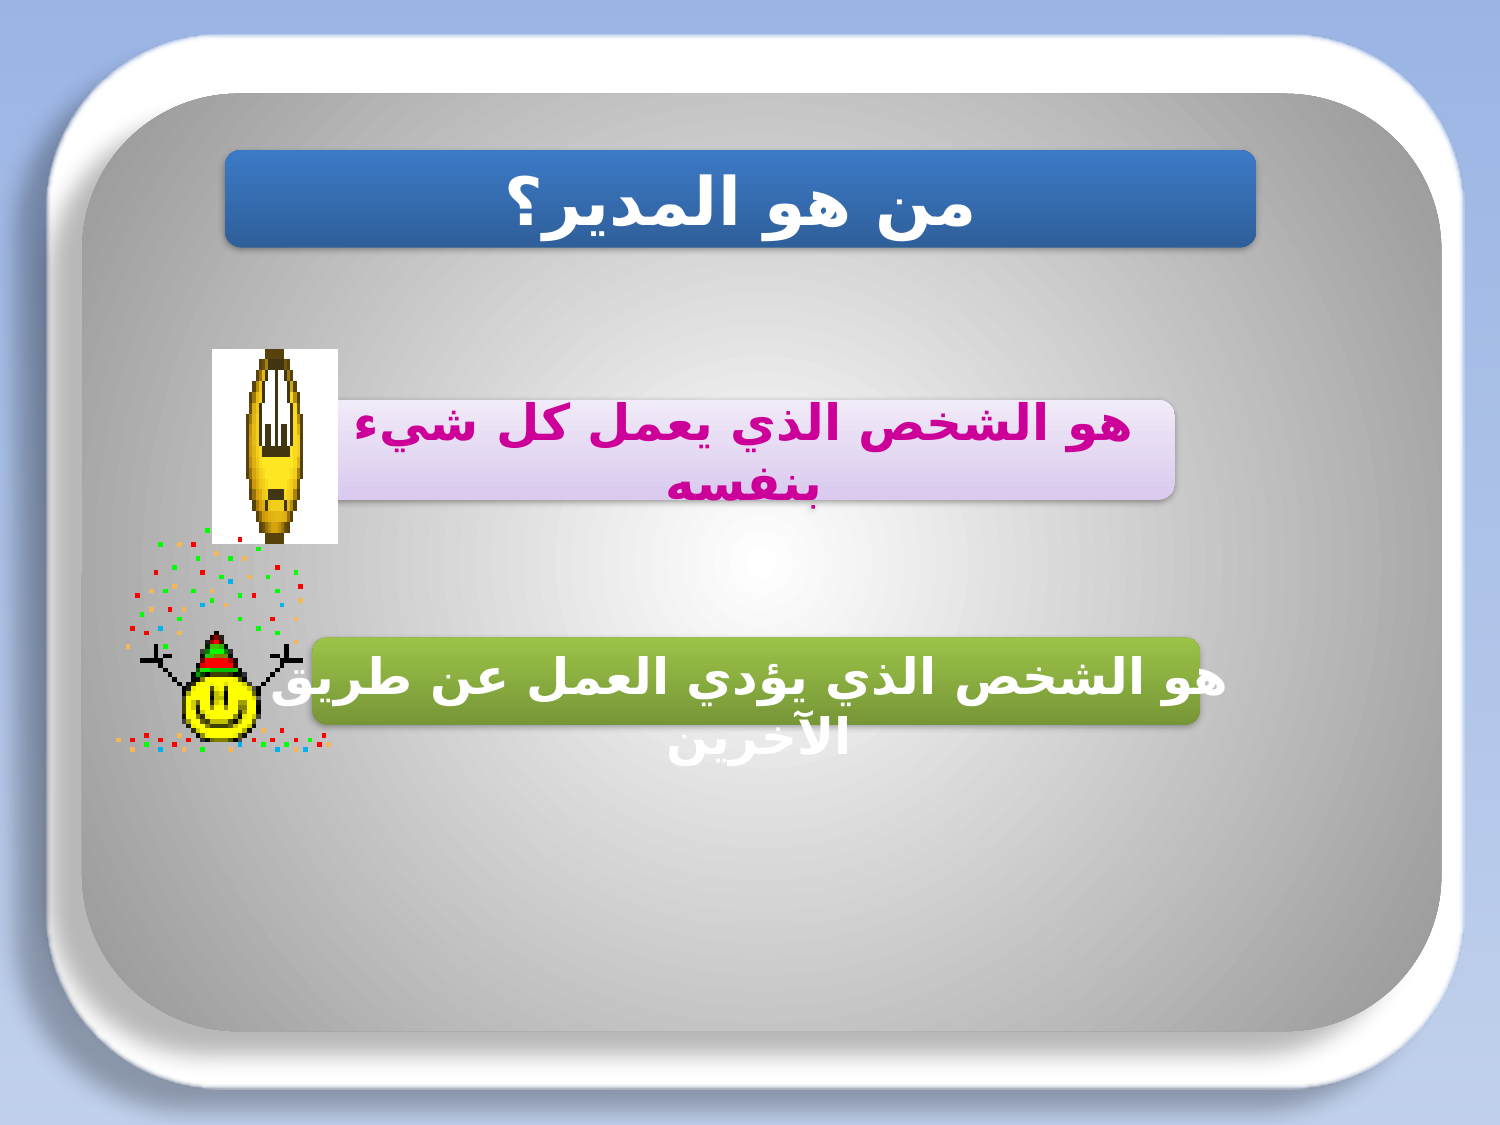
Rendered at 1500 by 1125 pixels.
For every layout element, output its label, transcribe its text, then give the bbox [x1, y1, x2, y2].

text_box [49, 34, 1468, 1089]
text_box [112, 523, 1263, 752]
text_box [79, 91, 1444, 1034]
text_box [212, 349, 1176, 522]
text_box [0, 0, 1500, 1125]
text_box من هو المدير؟ [224, 149, 1257, 248]
